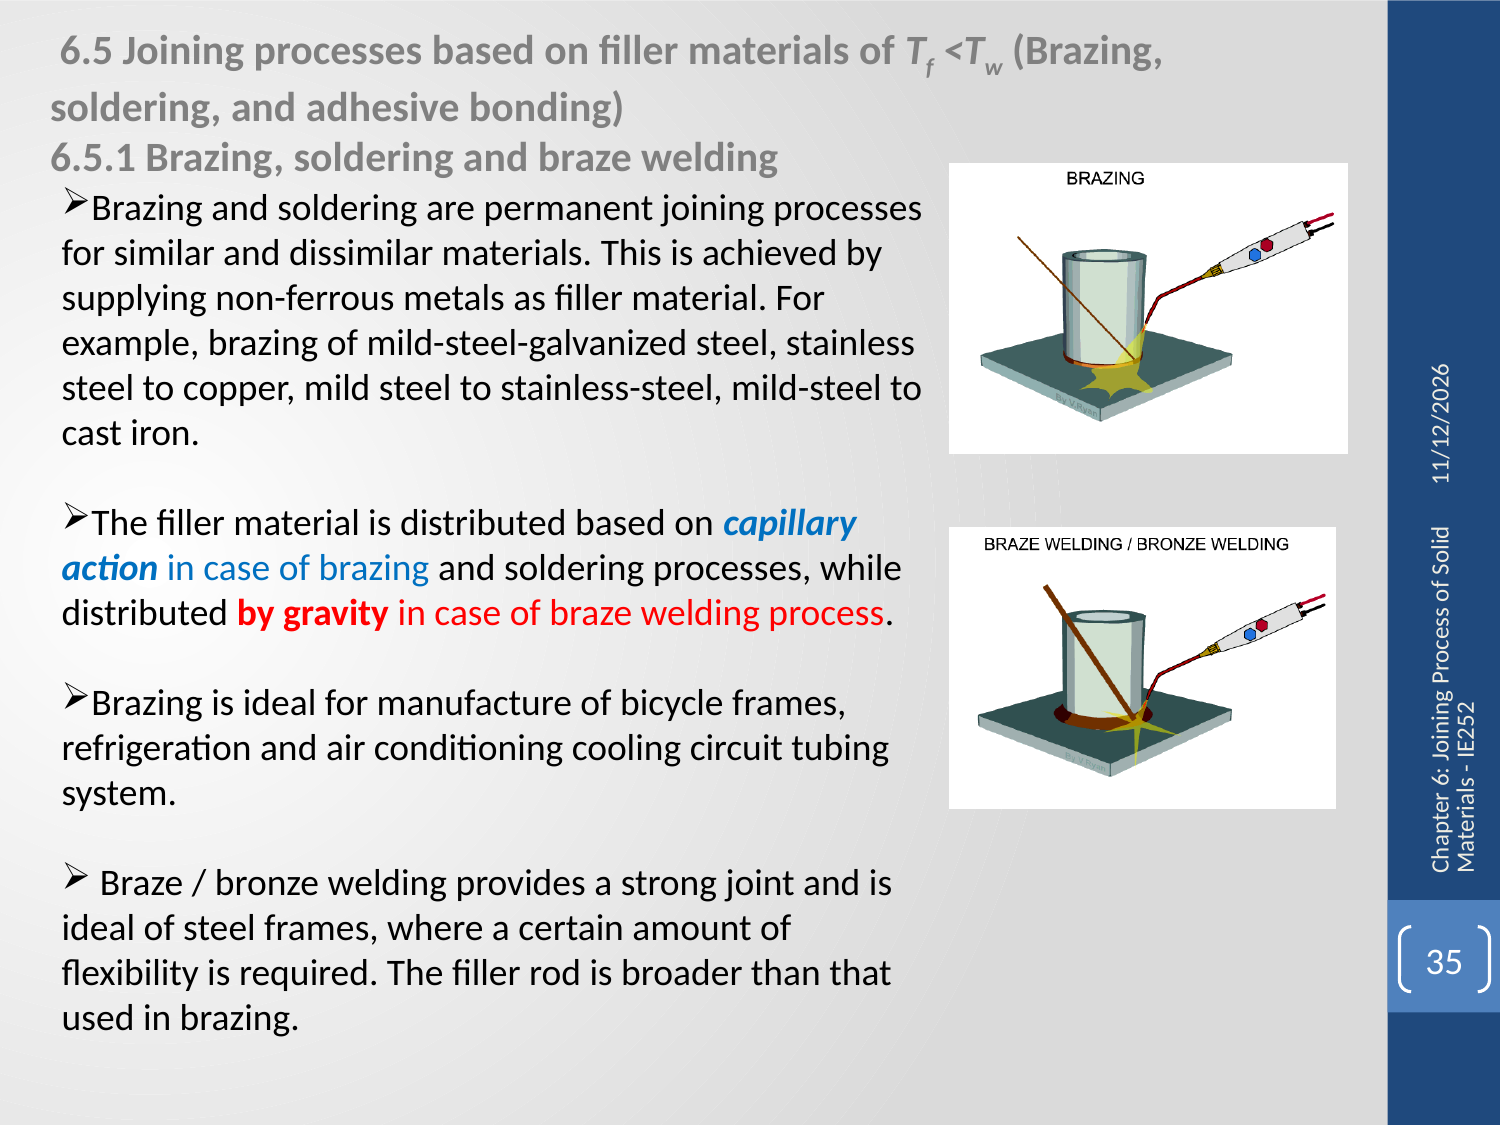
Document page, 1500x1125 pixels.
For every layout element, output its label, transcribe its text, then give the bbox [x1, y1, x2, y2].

picture [948, 163, 1348, 455]
text_box 6.5 Joining processes based on filler materials of Tf <Tw (Brazing, soldering, and adhesive bonding) 6.5.1 Brazing, soldering and braze welding [35, 93, 1311, 188]
text_box Brazing and soldering are permanent joining processes for similar and dissimilar materials. This is achieved by supplying non-ferrous metals as filler material. For example, brazing of mild-steel-galvanized steel, stainless steel to copper, mild steel to stainless-steel, mild-steel to cast iron. The filler material is distributed based on capillary action in case of brazing and soldering processes, while distributed by gravity in case of braze welding process. Brazing is ideal for manufacture of bicycle frames, refrigeration and air conditioning cooling circuit tubing system. Braze / bronze welding provides a strong joint and is ideal of steel frames, where a certain amount of flexibility is required. The filler rod is broader than that used in brazing. [46, 175, 950, 1046]
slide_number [1408, 100, 1469, 500]
slide_number 35 [1397, 925, 1492, 994]
footer Chapter 6: Joining Process of Solid Materials - IE252 [1408, 500, 1469, 889]
picture [948, 527, 1337, 809]
